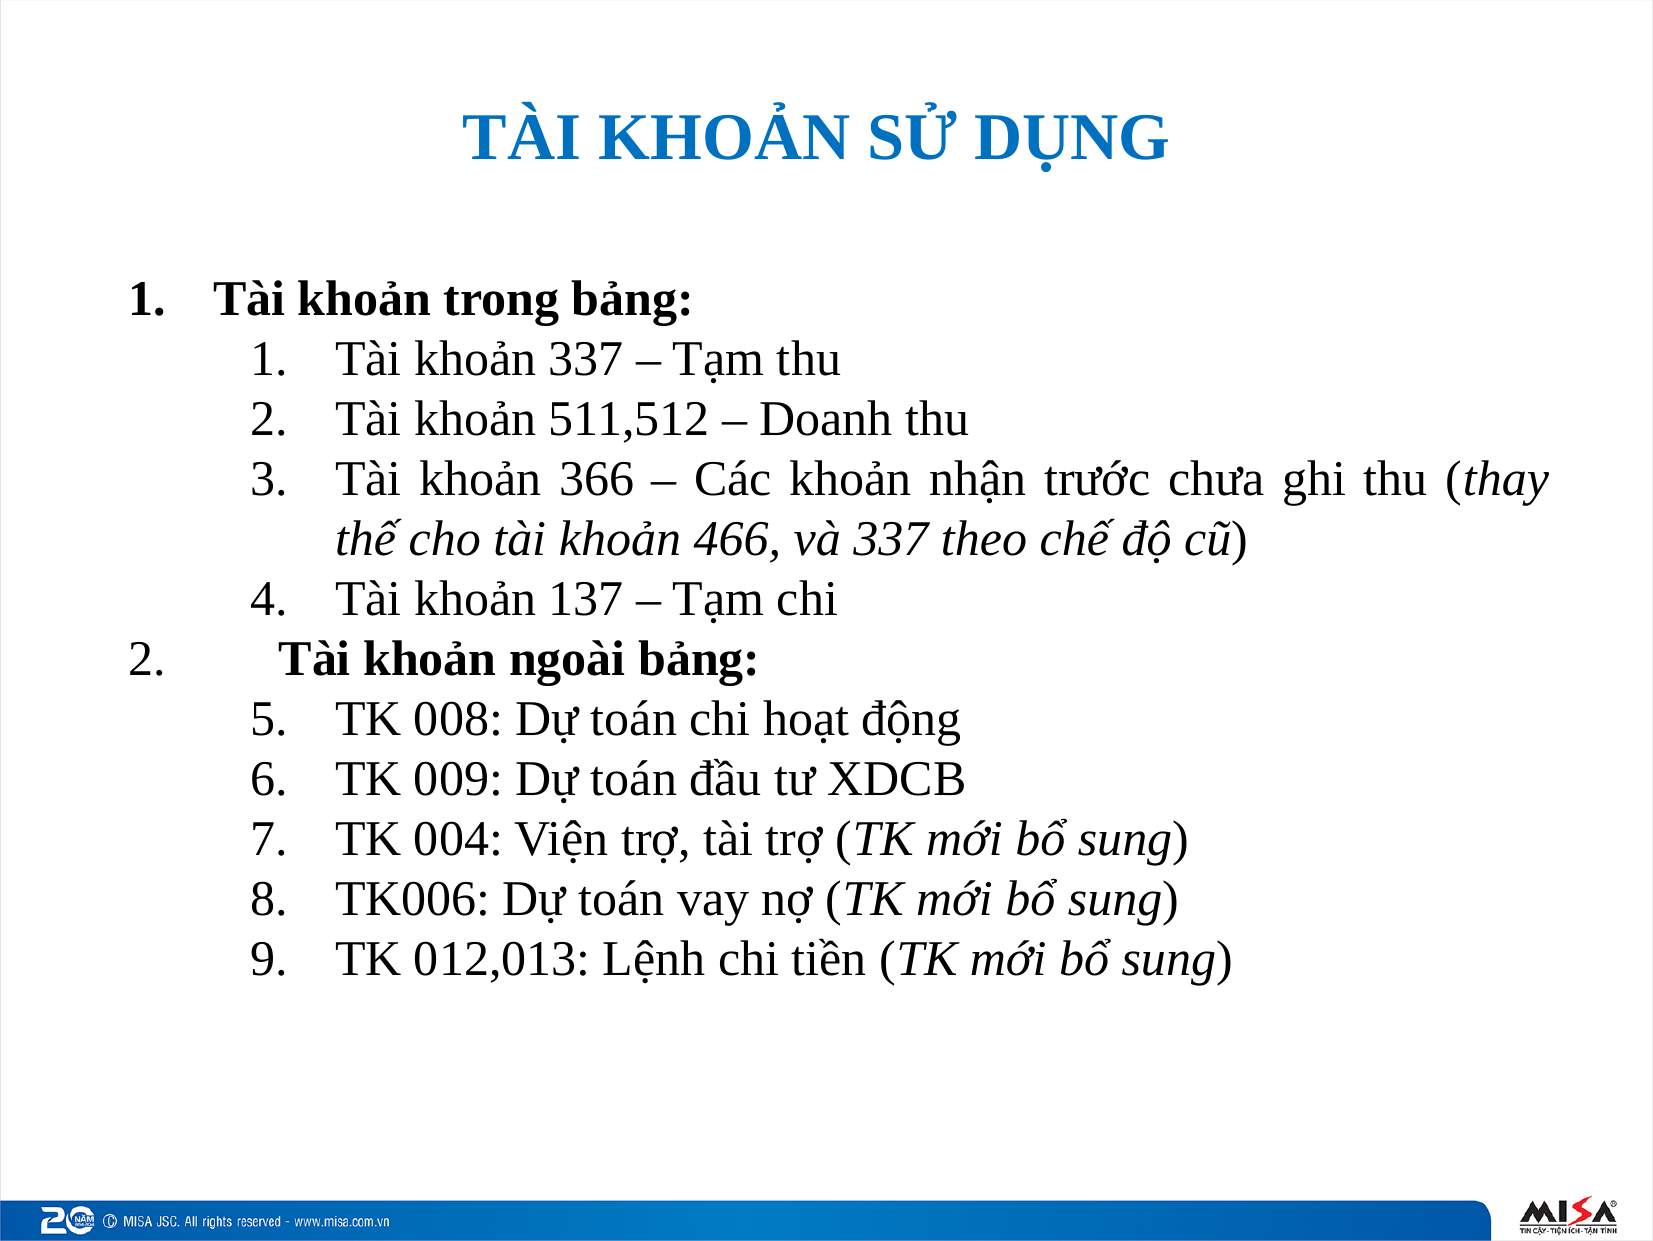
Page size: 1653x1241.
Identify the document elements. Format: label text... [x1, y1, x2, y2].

title TÀI KHOẢN SỬ DỤNG [76, 95, 1558, 179]
text_box Tài khoản trong bảng: Tài khoản 337 – Tạm thu Tài khoản 511,512 – Doanh thu Tài khoản 366 – Các khoản nhận trước chưa ghi thu (thay thế cho tài khoản 466, và 337 theo chế độ cũ) Tài khoản 137 – Tạm chi 2. Tài khoản ngoài bảng: TK 008: Dự toán chi hoạt động TK 009: Dự toán đầu tư XDCB TK 004: Viện trợ, tài trợ (TK mới bổ sung) TK006: Dự toán vay nợ (TK mới bổ sung) TK 012,013: Lệnh chi tiền (TK mới bổ sung) [113, 257, 1564, 993]
picture [0, 0, 1653, 1241]
